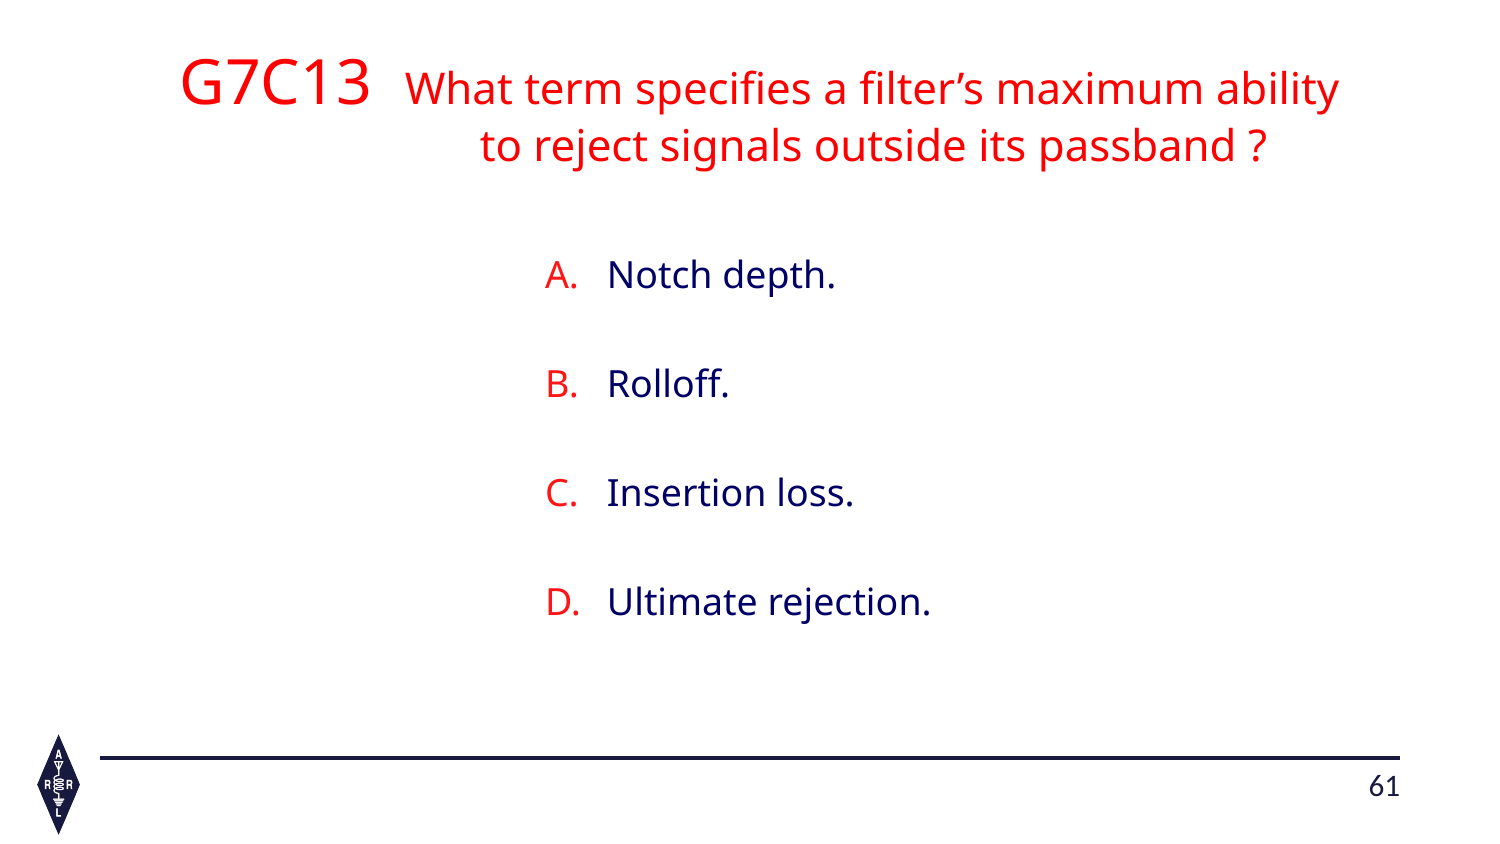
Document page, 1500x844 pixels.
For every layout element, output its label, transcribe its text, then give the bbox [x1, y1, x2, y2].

slide_number 61 [1302, 761, 1400, 807]
text_box Notch depth. Rolloff. Insertion loss. Ultimate rejection. [533, 245, 1500, 844]
picture [37, 734, 80, 835]
